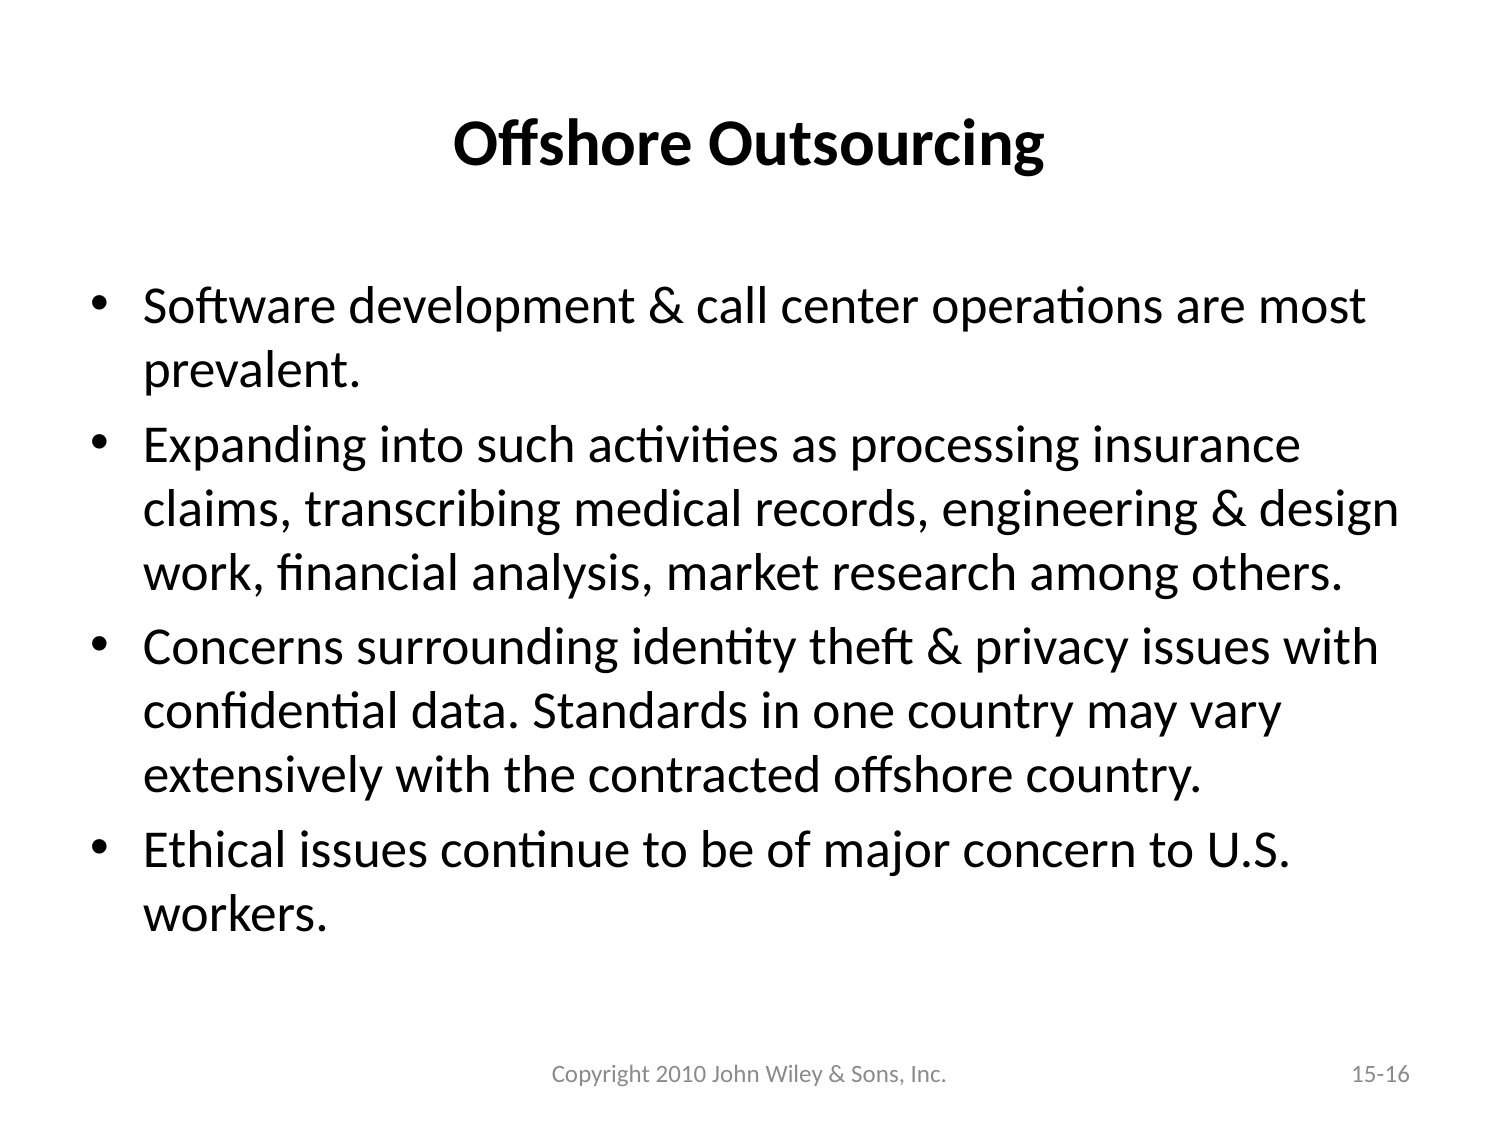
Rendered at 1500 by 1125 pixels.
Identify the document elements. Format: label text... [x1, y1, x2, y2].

footer Copyright 2010 John Wiley & Sons, Inc. [512, 1042, 988, 1103]
slide_number 15-16 [1074, 1042, 1425, 1103]
list Software development & call center operations are most prevalent. Expanding into such activities as processing insurance claims, transcribing medical records, engineering & design work, financial analysis, market research among others. Concerns surrounding identity theft & privacy issues with confidential data. Standards in one country may vary extensively with the contracted offshore country. Ethical issues continue to be of major concern to U.S. workers. [75, 262, 1425, 1005]
title Offshore Outsourcing [75, 45, 1425, 233]
